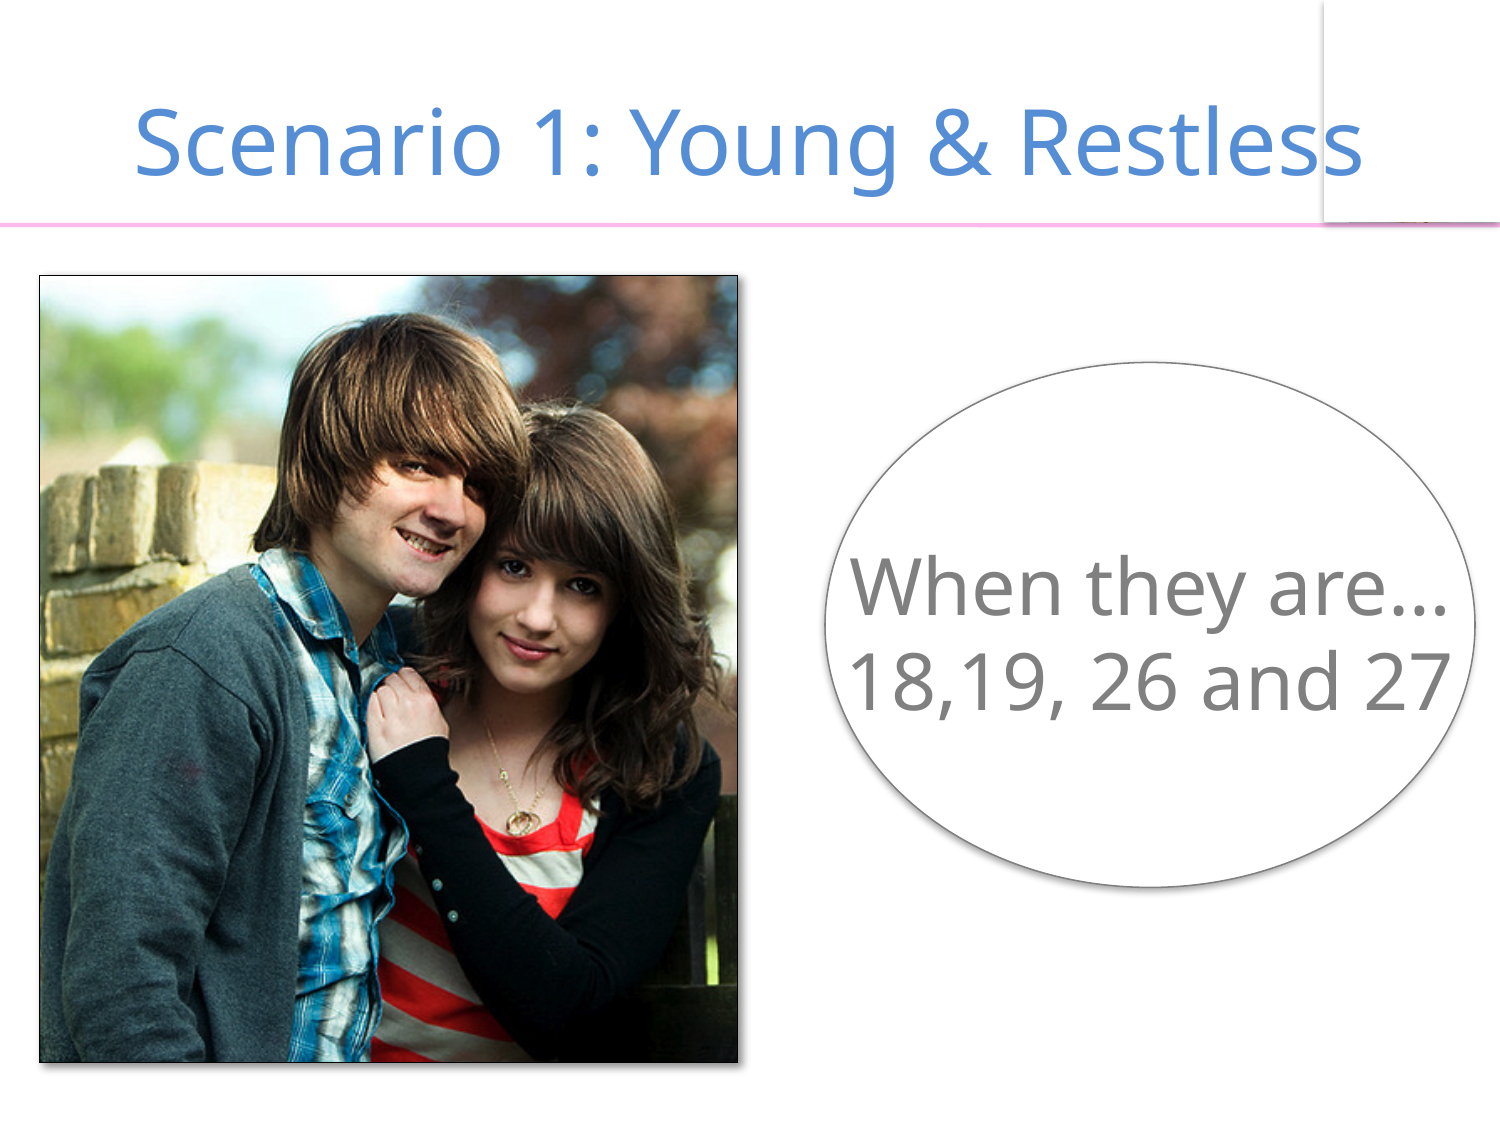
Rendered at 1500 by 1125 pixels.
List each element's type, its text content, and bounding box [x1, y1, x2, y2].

text_box When they are… 18,19, 26 and 27 [825, 374, 1475, 888]
text_box [1324, 0, 1500, 222]
picture [39, 274, 738, 1064]
text_box [1051, 361, 1249, 374]
title Scenario 1: Young & Restless [75, 45, 1425, 233]
